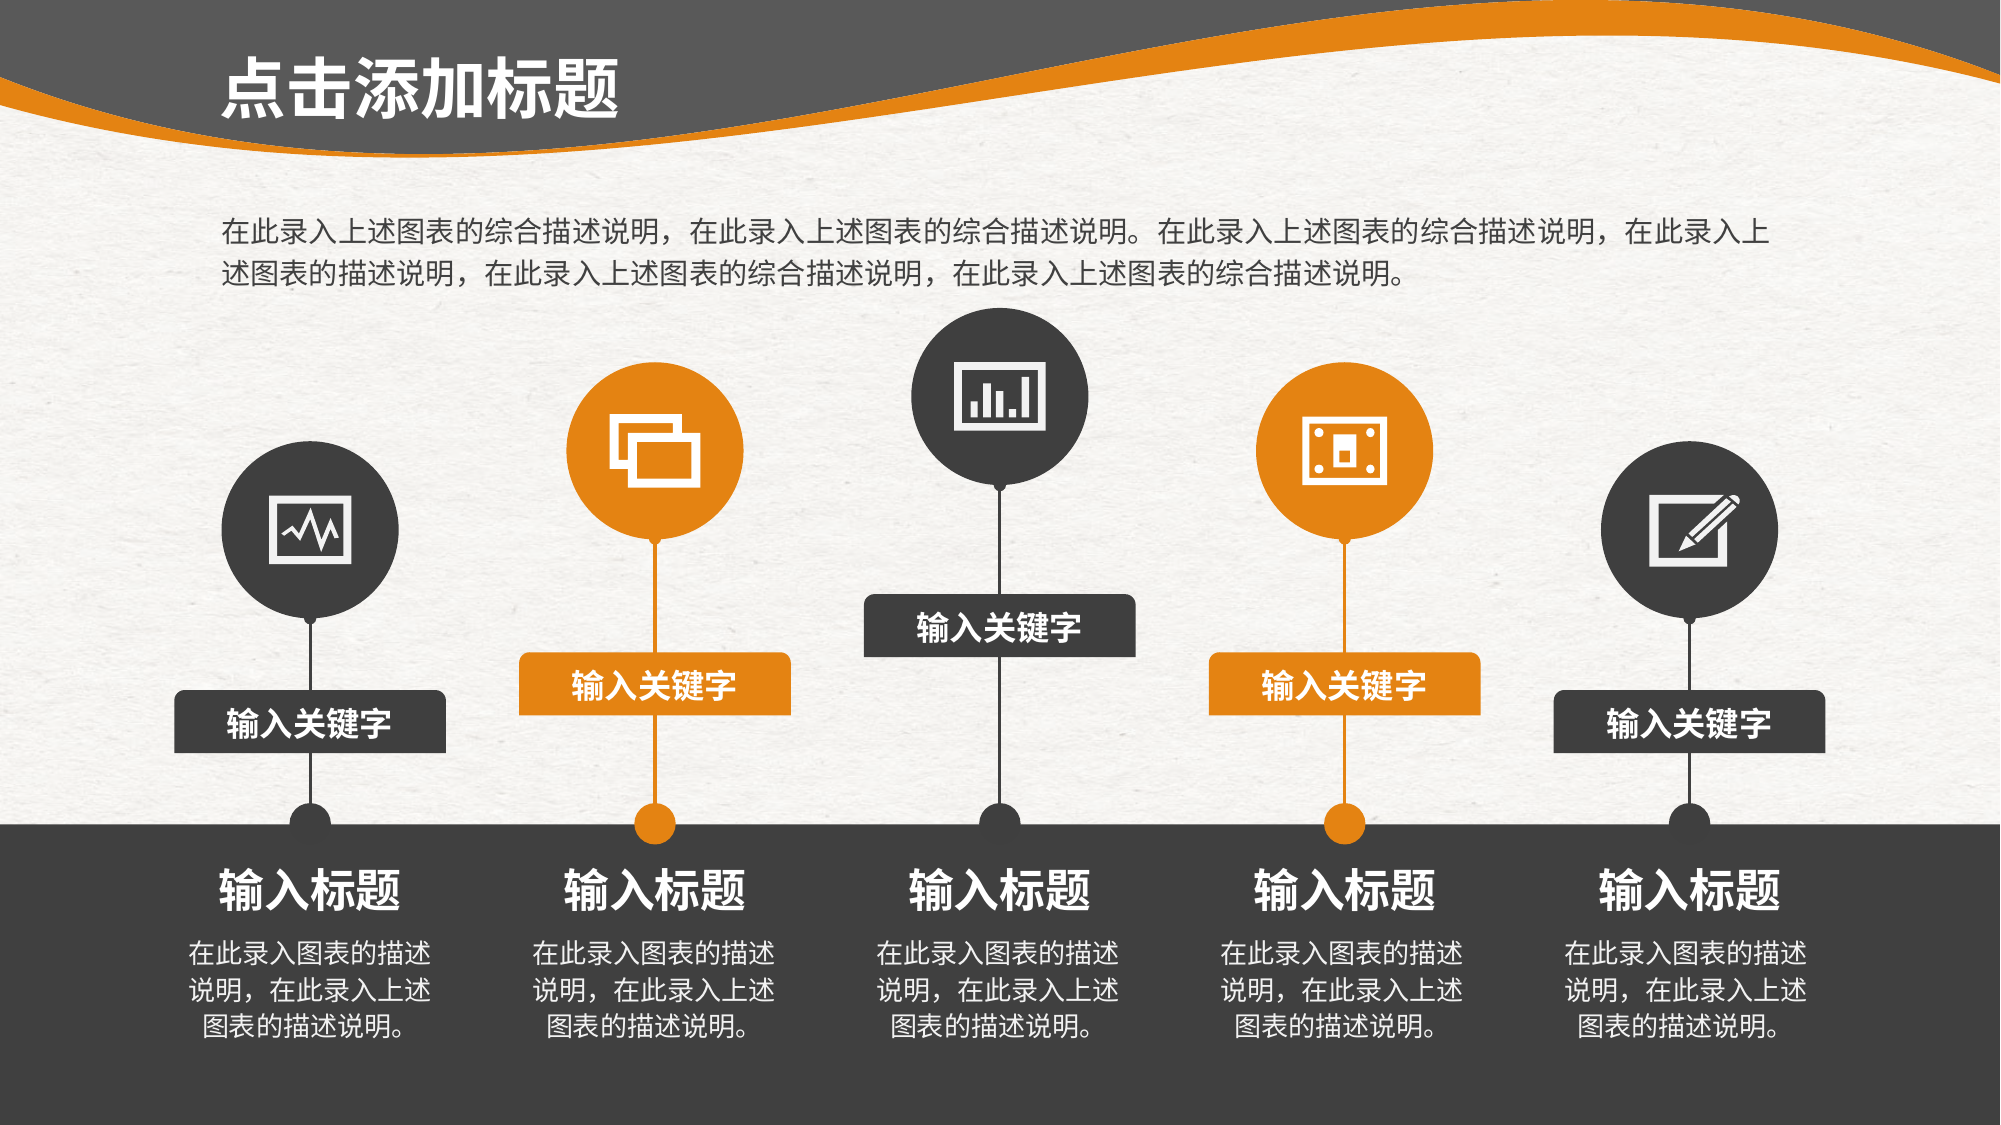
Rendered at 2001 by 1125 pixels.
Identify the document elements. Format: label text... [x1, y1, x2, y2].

text_box 输入关键字 [1207, 650, 1344, 717]
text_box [1600, 441, 1779, 619]
text_box 输入标题 [563, 861, 747, 917]
text_box [633, 802, 677, 846]
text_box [1256, 362, 1434, 540]
text_box [978, 802, 1022, 846]
text_box 输入关键字 [311, 689, 447, 755]
text_box 输入关键字 [1690, 689, 1827, 755]
text_box 输入关键字 [518, 650, 654, 717]
text_box [0, 823, 2000, 1125]
text_box 点击添加标题 [204, 39, 636, 135]
text_box 在此录入图表的描述说明，在此录入上述图表的描述说明。 [1202, 924, 1482, 1050]
text_box 输入关键字 [1552, 688, 1689, 755]
text_box 输入标题 [1253, 861, 1437, 917]
text_box 输入标题 [1597, 861, 1782, 917]
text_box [221, 441, 399, 619]
text_box 输入关键字 [656, 651, 792, 717]
text_box [1667, 802, 1712, 846]
text_box [288, 802, 332, 846]
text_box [911, 307, 1089, 486]
text_box 输入关键字 [862, 592, 999, 659]
text_box 输入标题 [908, 861, 1092, 917]
text_box 输入关键字 [1000, 593, 1137, 659]
text_box 在此录入图表的描述说明，在此录入上述图表的描述说明。 [1546, 924, 1826, 1050]
text_box 在此录入上述图表的描述说明，在此录入上述图表的描述说明，在此录入上述图表的描述说明，在此录入上述图表的描述说明，在此录入描述说明。 您的内容打在这里，或者通过复制您的文本后，在此框中选择粘贴，并选择只保留文字。您的内容打在这里，或者通过复制您的文本后。 [0, 36, 2000, 823]
text_box 在此录入上述图表的综合描述说明，在此录入上述图表的综合描述说明。在此录入上述图表的综合描述说明，在此录入上述图表的描述说明，在此录入上述图表的综合描述说明，在此录入上述图表的综合描述说明。 [206, 199, 1794, 298]
text_box 输入关键字 [173, 688, 310, 755]
text_box 输入关键字 [1345, 651, 1482, 717]
text_box 输入标题 [218, 861, 402, 917]
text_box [566, 362, 744, 540]
text_box 在此录入图表的描述说明，在此录入上述图表的描述说明。 [514, 924, 794, 1050]
text_box 在此录入图表的描述说明，在此录入上述图表的描述说明。 [858, 924, 1138, 1050]
text_box [1323, 802, 1367, 846]
text_box 在此录入图表的描述说明，在此录入上述图表的描述说明。 [170, 924, 450, 1050]
